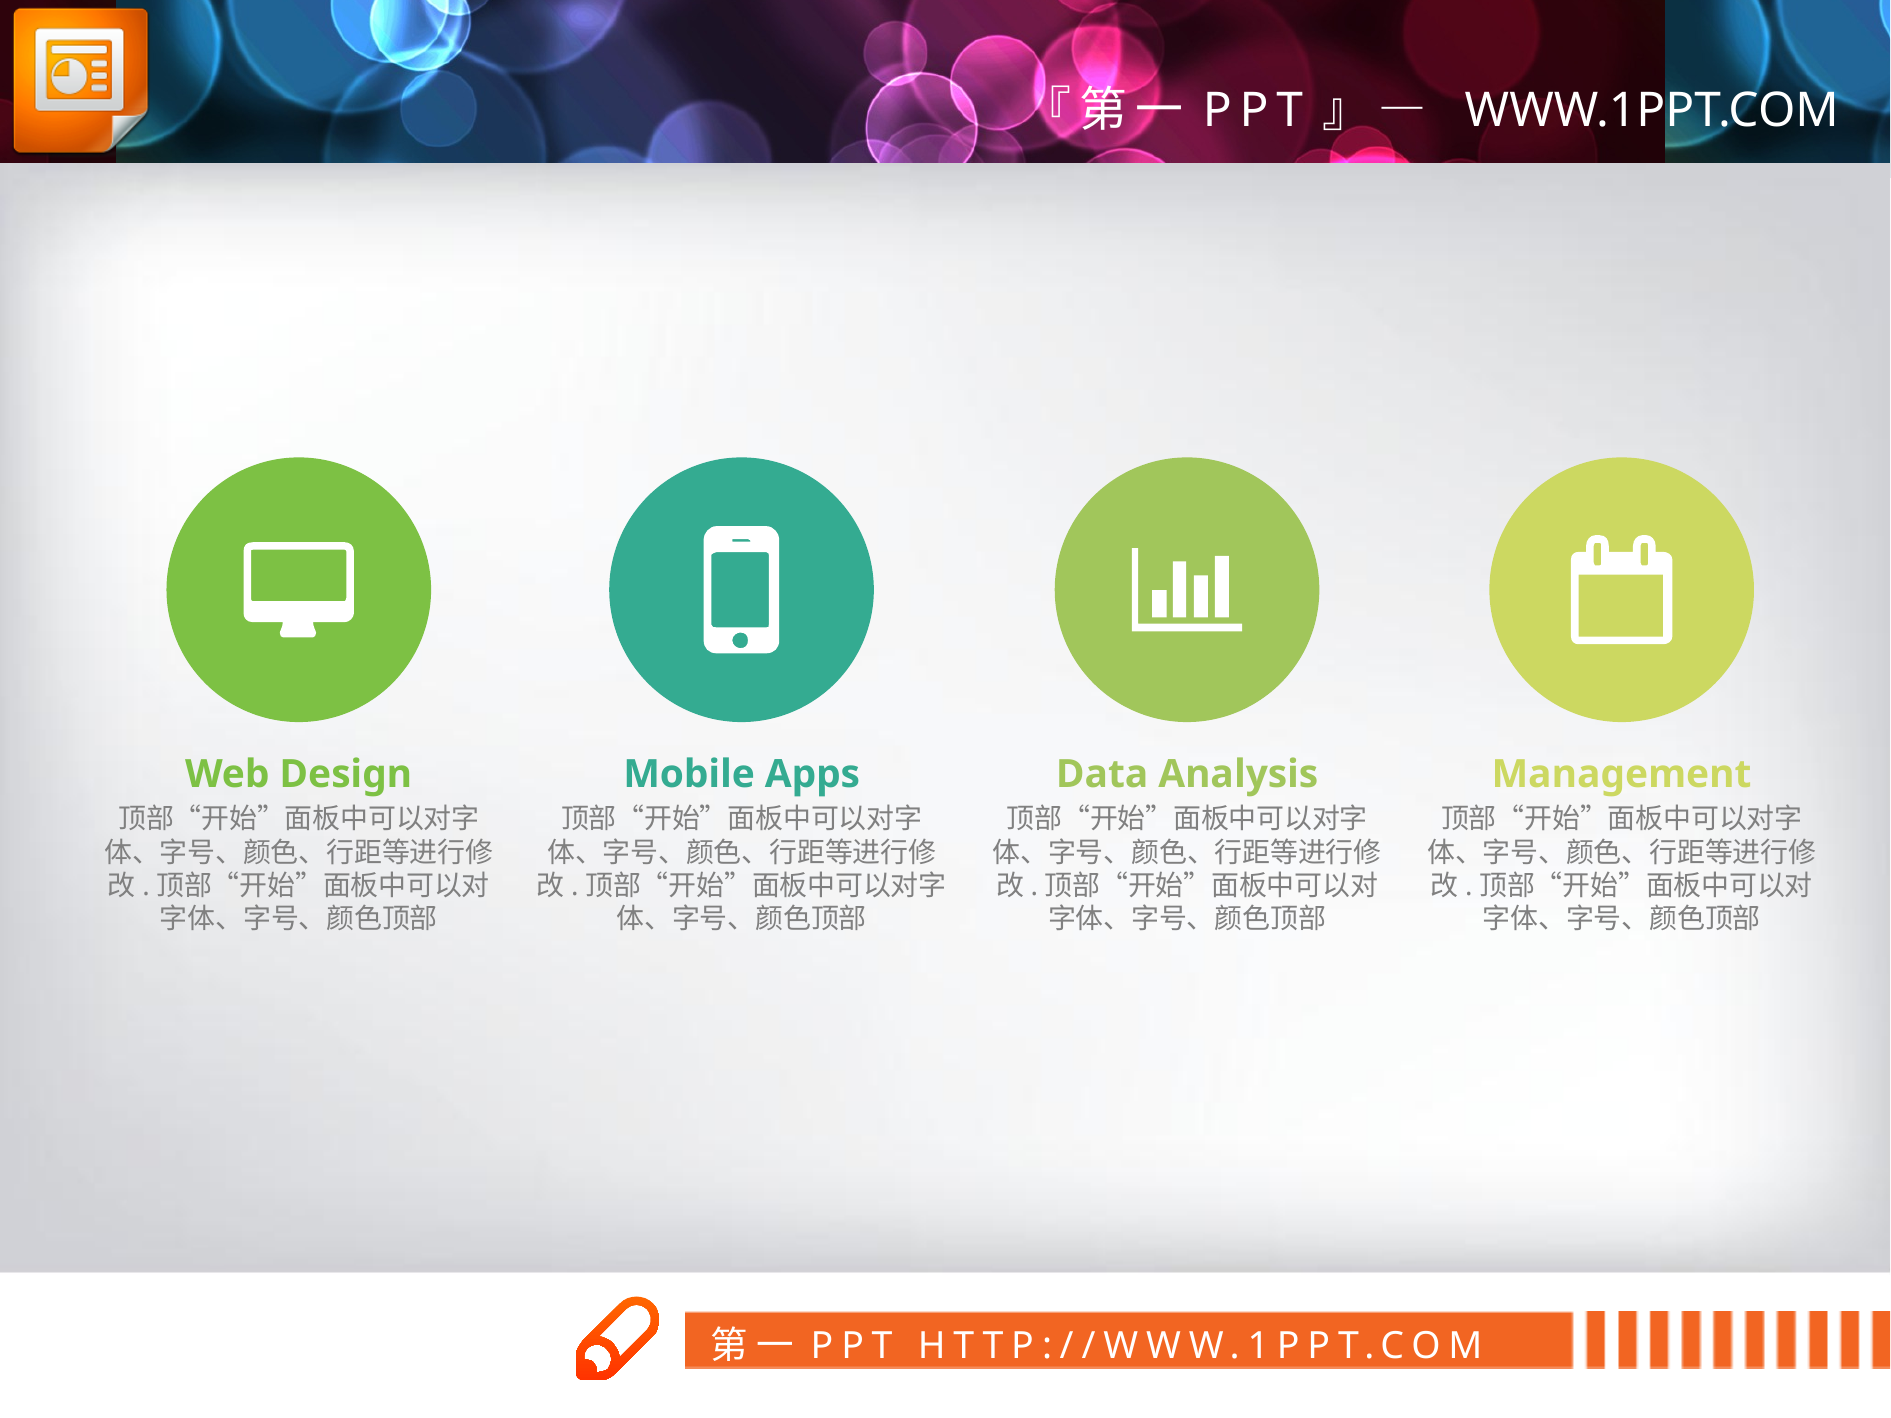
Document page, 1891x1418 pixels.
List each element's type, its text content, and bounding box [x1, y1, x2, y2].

text_box [1131, 548, 1243, 632]
text_box [1054, 457, 1320, 723]
picture [685, 1311, 1891, 1369]
text_box [1570, 535, 1673, 645]
text_box [243, 542, 354, 638]
picture [0, 0, 1891, 1275]
text_box Data Analysis 顶部“开始”面板中可以对字体、字号、颜色、行距等进行修改.顶部“开始”面板中可以对字体、字号、颜色顶部 [968, 741, 1406, 942]
text_box [1489, 457, 1754, 723]
text_box Mobile Apps 顶部“开始”面板中可以对字体、字号、颜色、行距等进行修改.顶部“开始”面板中可以对字体、字号、颜色顶部 [520, 741, 962, 942]
text_box [703, 526, 780, 654]
text_box [609, 457, 874, 723]
text_box Management 顶部“开始”面板中可以对字体、字号、颜色、行距等进行修改.顶部“开始”面板中可以对字体、字号、颜色顶部 [1411, 741, 1832, 942]
text_box Web Design 顶部“开始”面板中可以对字体、字号、颜色、行距等进行修改.顶部“开始”面板中可以对字体、字号、颜色顶部 [82, 741, 515, 942]
text_box [166, 457, 432, 723]
